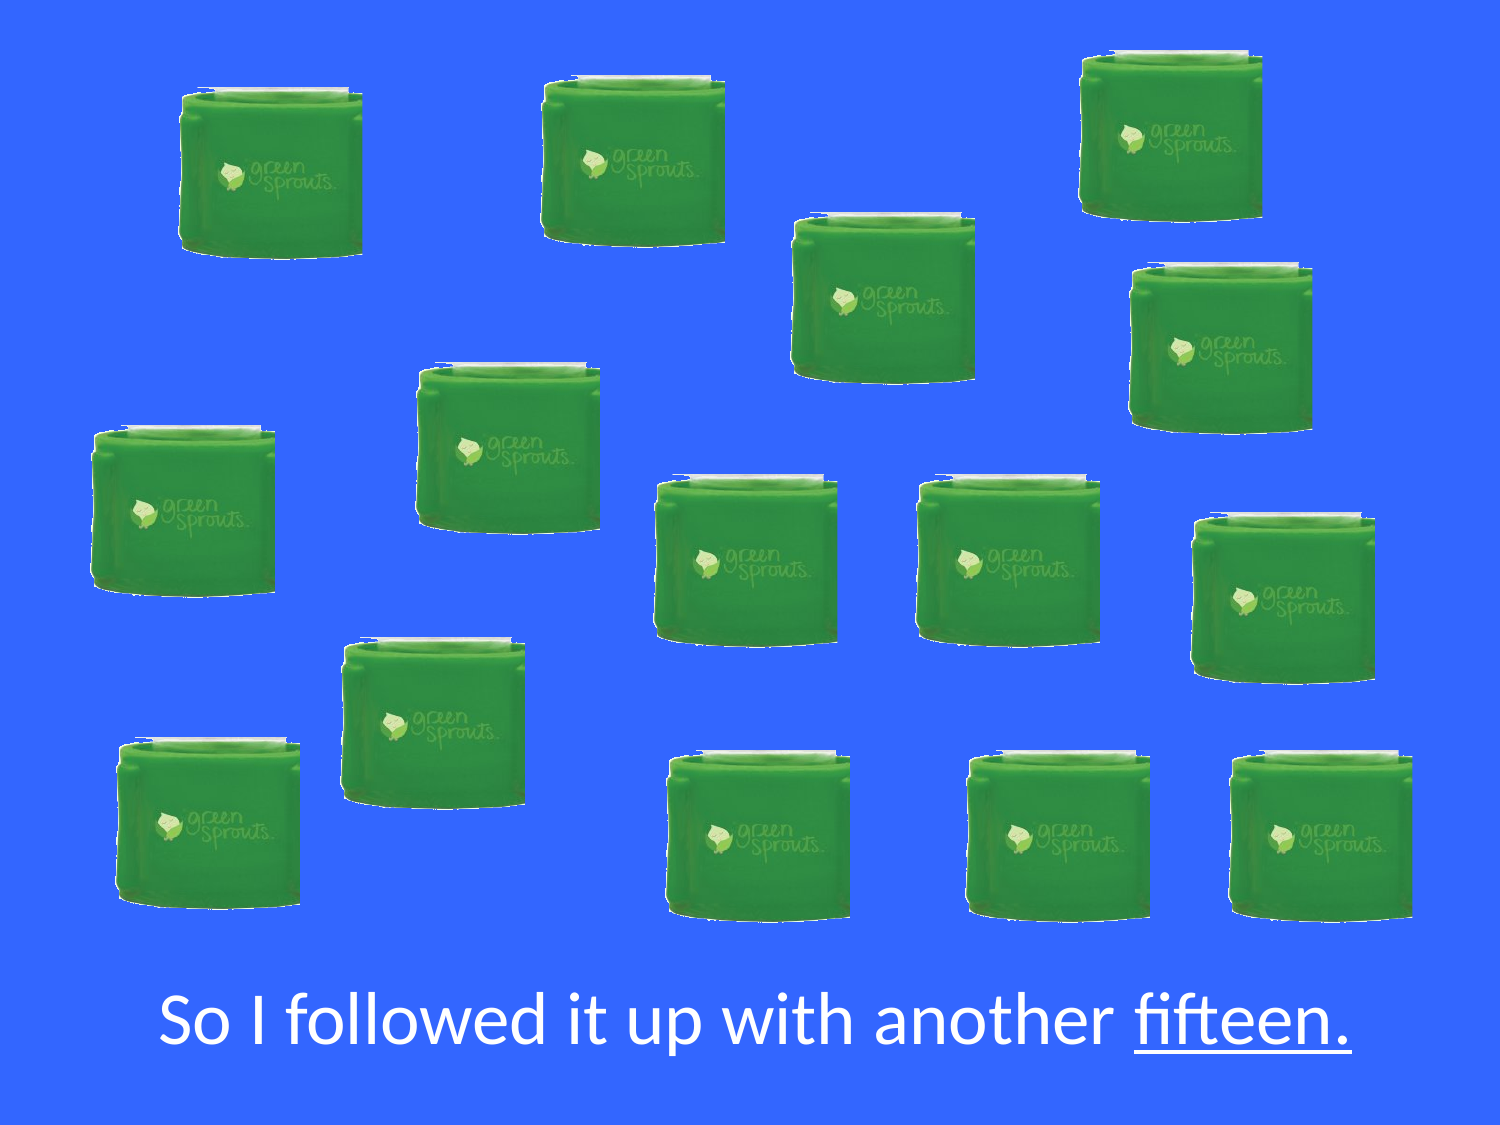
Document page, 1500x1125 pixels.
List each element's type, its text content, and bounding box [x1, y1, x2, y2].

picture [112, 737, 301, 911]
picture [649, 474, 838, 648]
picture [1124, 262, 1313, 436]
picture [412, 362, 601, 536]
picture [1187, 512, 1376, 686]
picture [87, 424, 276, 598]
picture [962, 749, 1151, 923]
picture [337, 637, 526, 811]
picture [174, 87, 363, 261]
picture [1074, 49, 1263, 223]
text_box So I followed it up with another fifteen. [143, 962, 1385, 1068]
picture [787, 212, 976, 386]
picture [537, 74, 726, 248]
picture [1224, 749, 1413, 923]
picture [662, 749, 851, 923]
picture [912, 474, 1101, 648]
